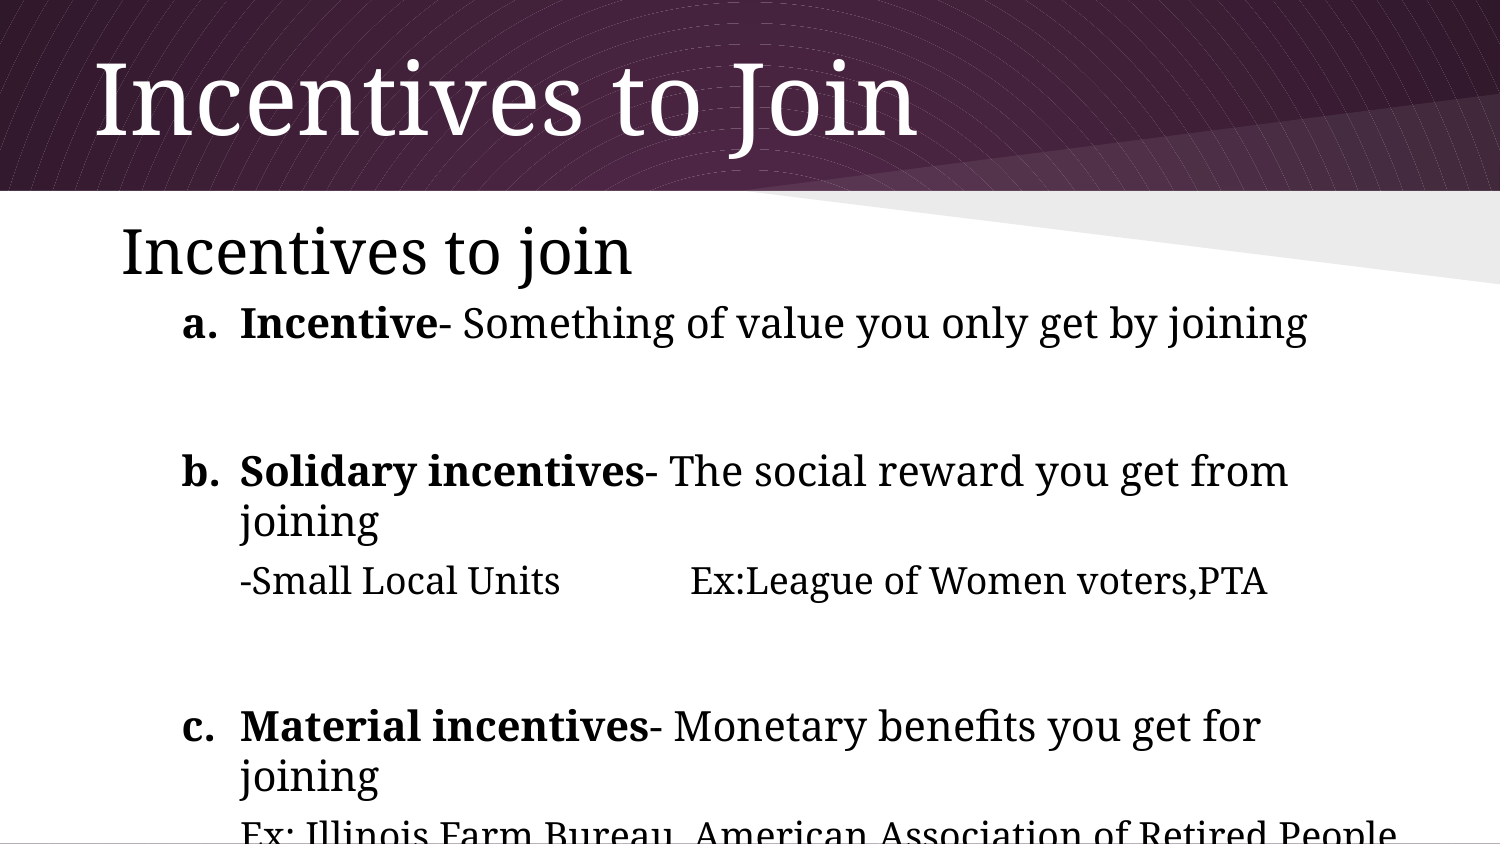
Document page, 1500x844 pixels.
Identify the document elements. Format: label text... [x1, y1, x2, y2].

list Incentives to join Incentive- Something of value you only get by joining Solidary incentives- The social reward you get from joining -Small Local Units Ex:League of Women voters,PTA Material incentives- Monetary benefits you get for joining Ex: Illinois Farm Bureau, American Association of Retired People [75, 196, 1425, 808]
title Incentives to Join [28, 25, 1379, 166]
